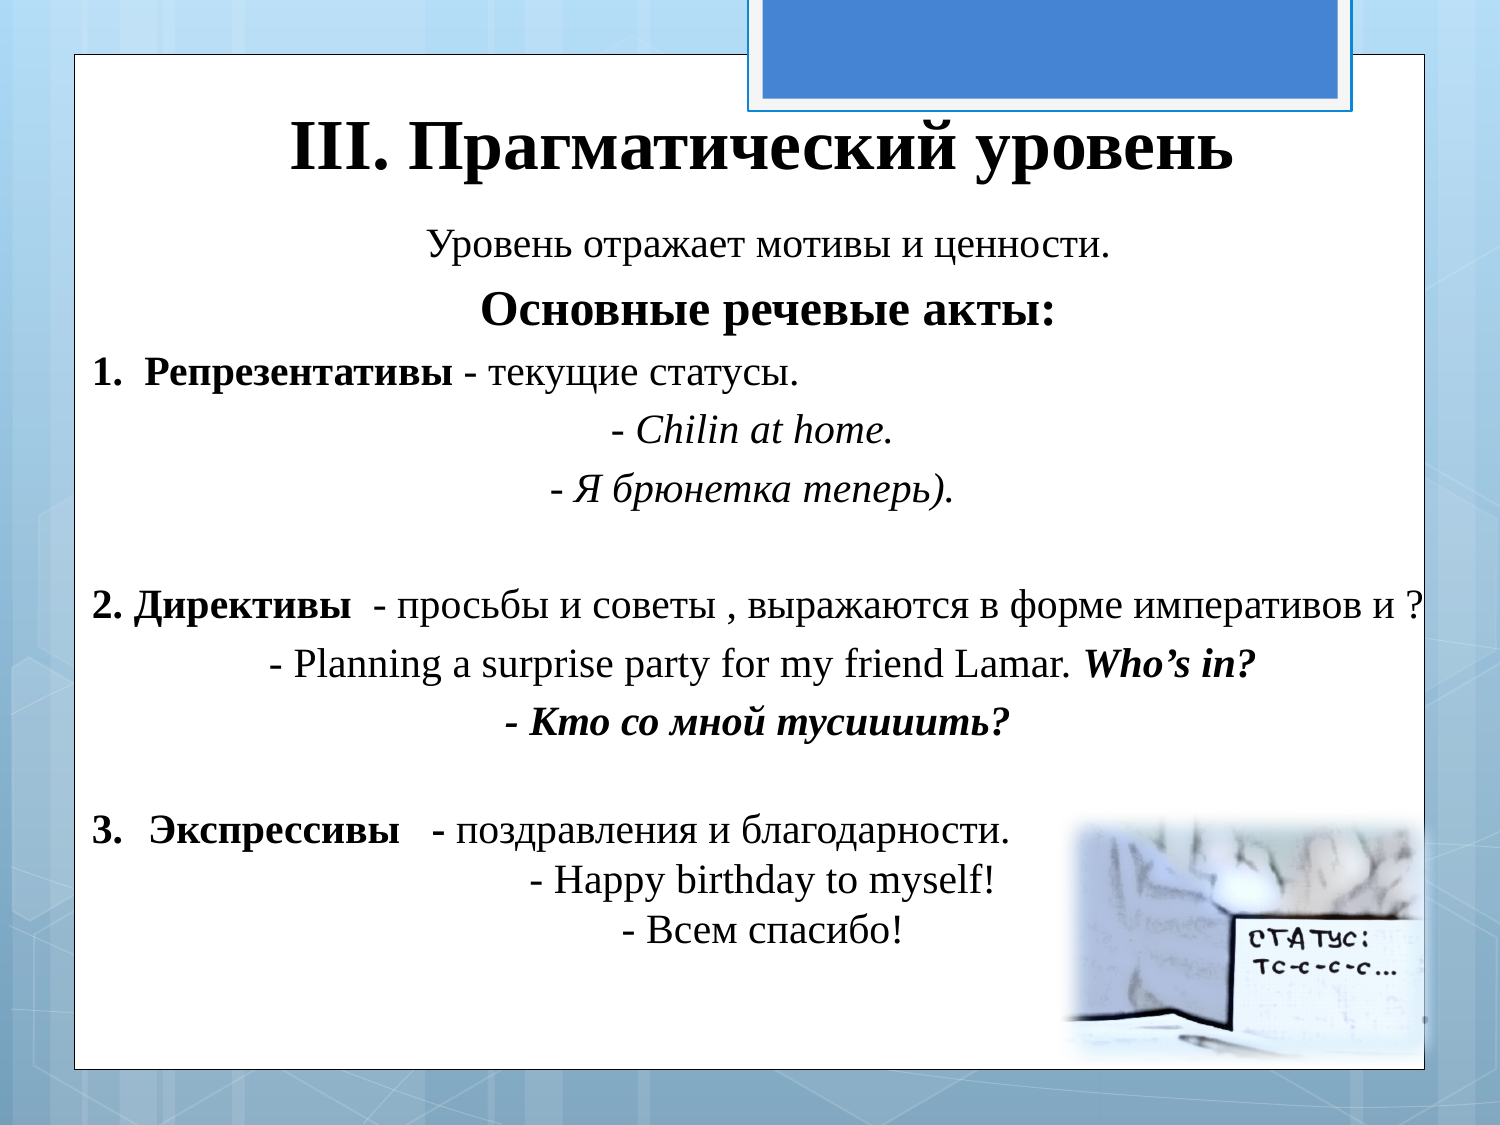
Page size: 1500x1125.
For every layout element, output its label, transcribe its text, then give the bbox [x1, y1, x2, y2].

text_box Уровень отражает мотивы и ценности. Основные речевые акты: 1. Репрезентативы - текущие статусы. - Chilin at home. - Я брюнетка теперь). 2. Директивы - просьбы и советы , выражаются в форме императивов и ? - Planning a surprise party for my friend Lamar. Who’s in? - Кто со мной тусиииить? Экспрессивы - поздравления и благодарности. - Happy birthday to myself! - Всем спасибо! [65, 208, 1460, 1007]
title III. Прагматический уровень [185, 90, 1338, 208]
picture [1056, 808, 1441, 1066]
